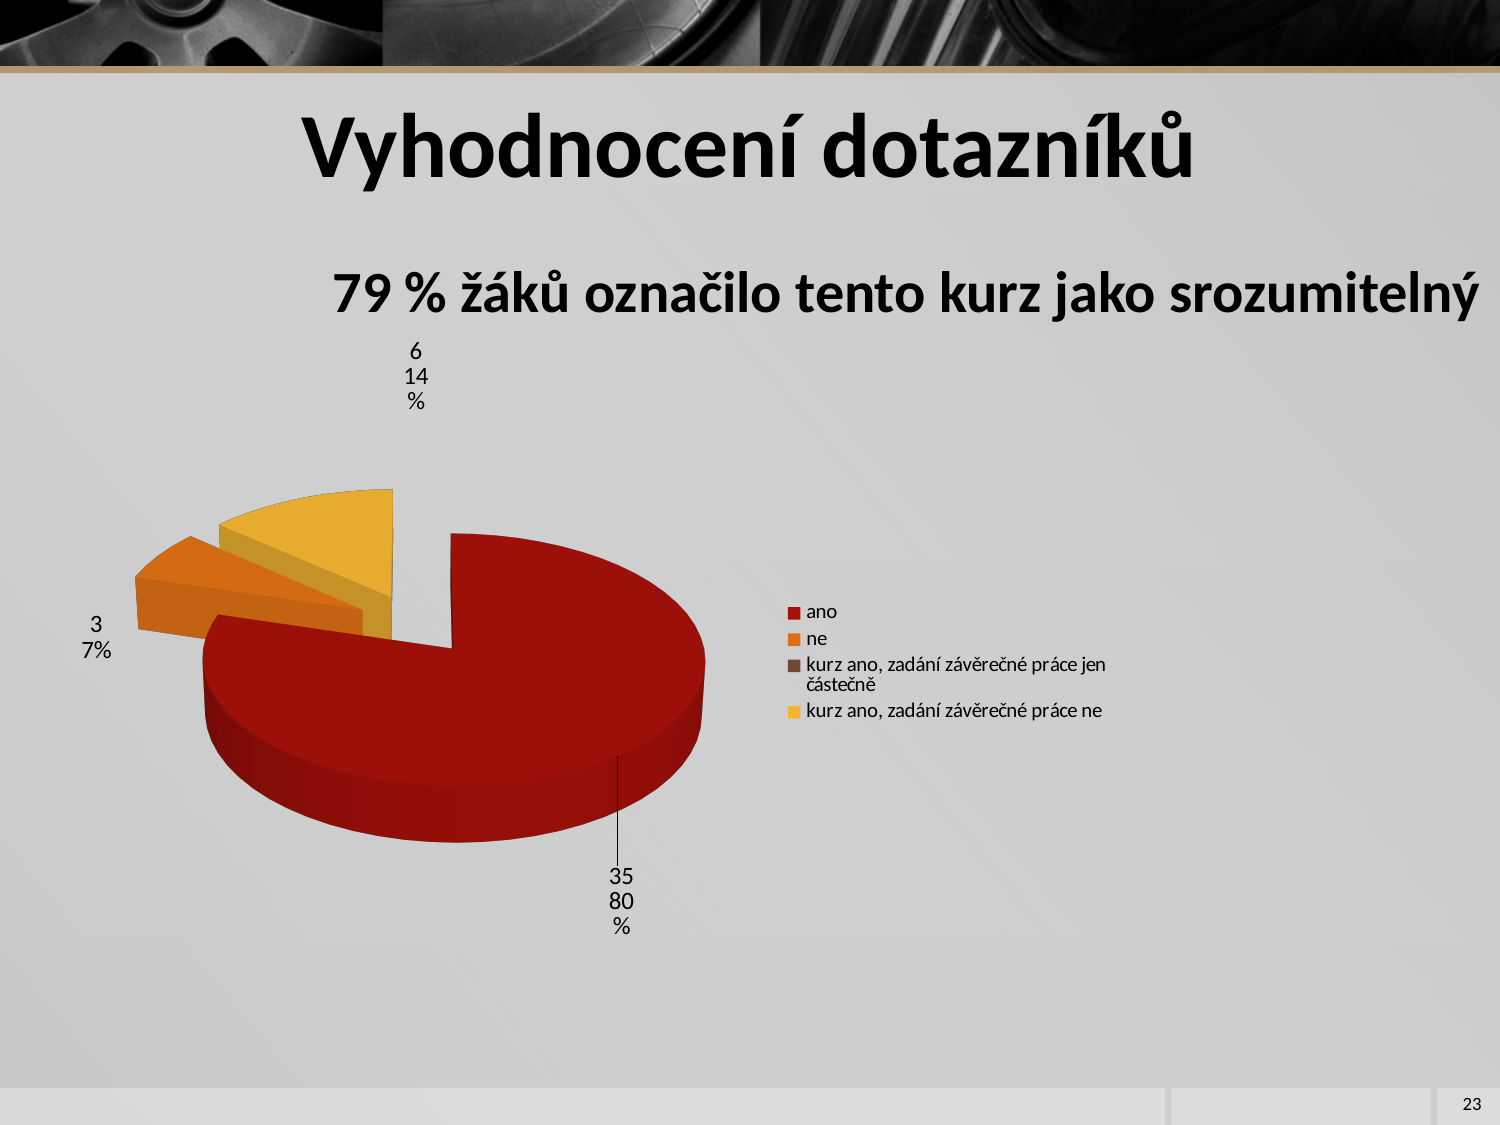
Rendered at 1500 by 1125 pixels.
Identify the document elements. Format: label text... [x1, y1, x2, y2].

chart [25, 172, 1456, 1083]
text_box 79 % žáků označilo tento kurz jako srozumitelný [1458, 246, 1496, 332]
text_box Vyhodnocení dotazníků [100, 78, 1400, 172]
picture [0, 0, 1500, 66]
slide_number 23 [1434, 1084, 1497, 1122]
